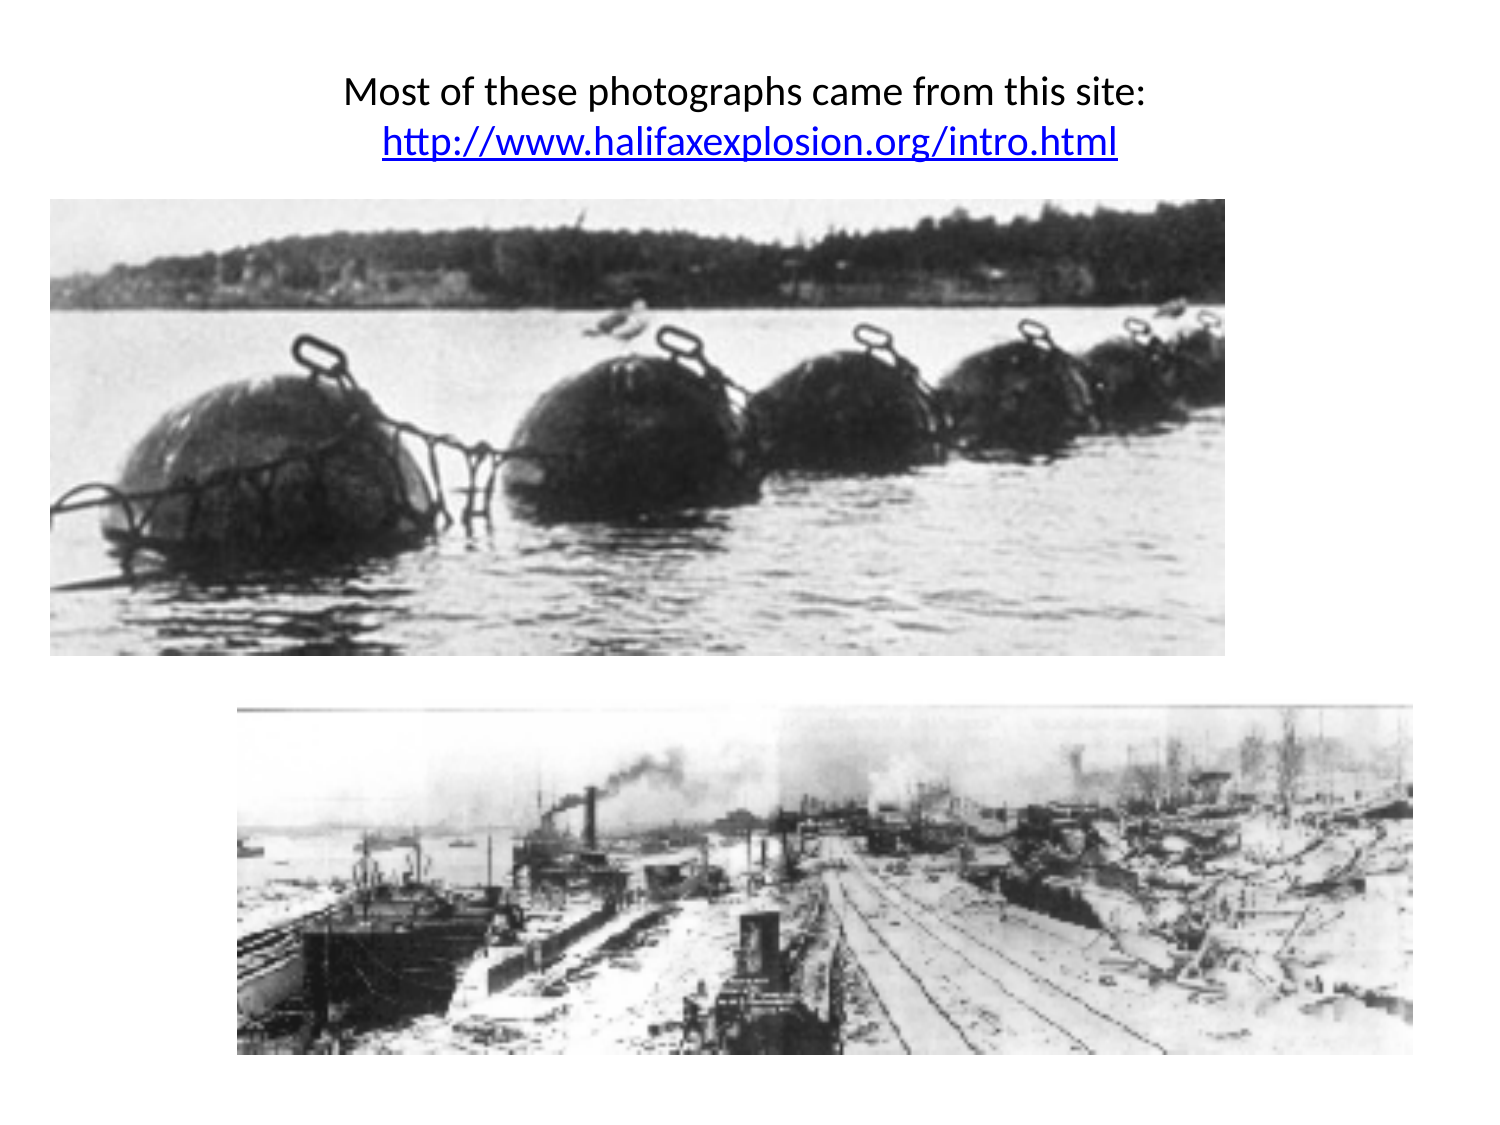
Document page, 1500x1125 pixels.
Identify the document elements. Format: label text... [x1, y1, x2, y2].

picture [237, 699, 1413, 1056]
title Most of these photographs came from this site: http://www.halifaxexplosion.org/intro.html [75, 45, 1425, 233]
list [49, 199, 1226, 656]
